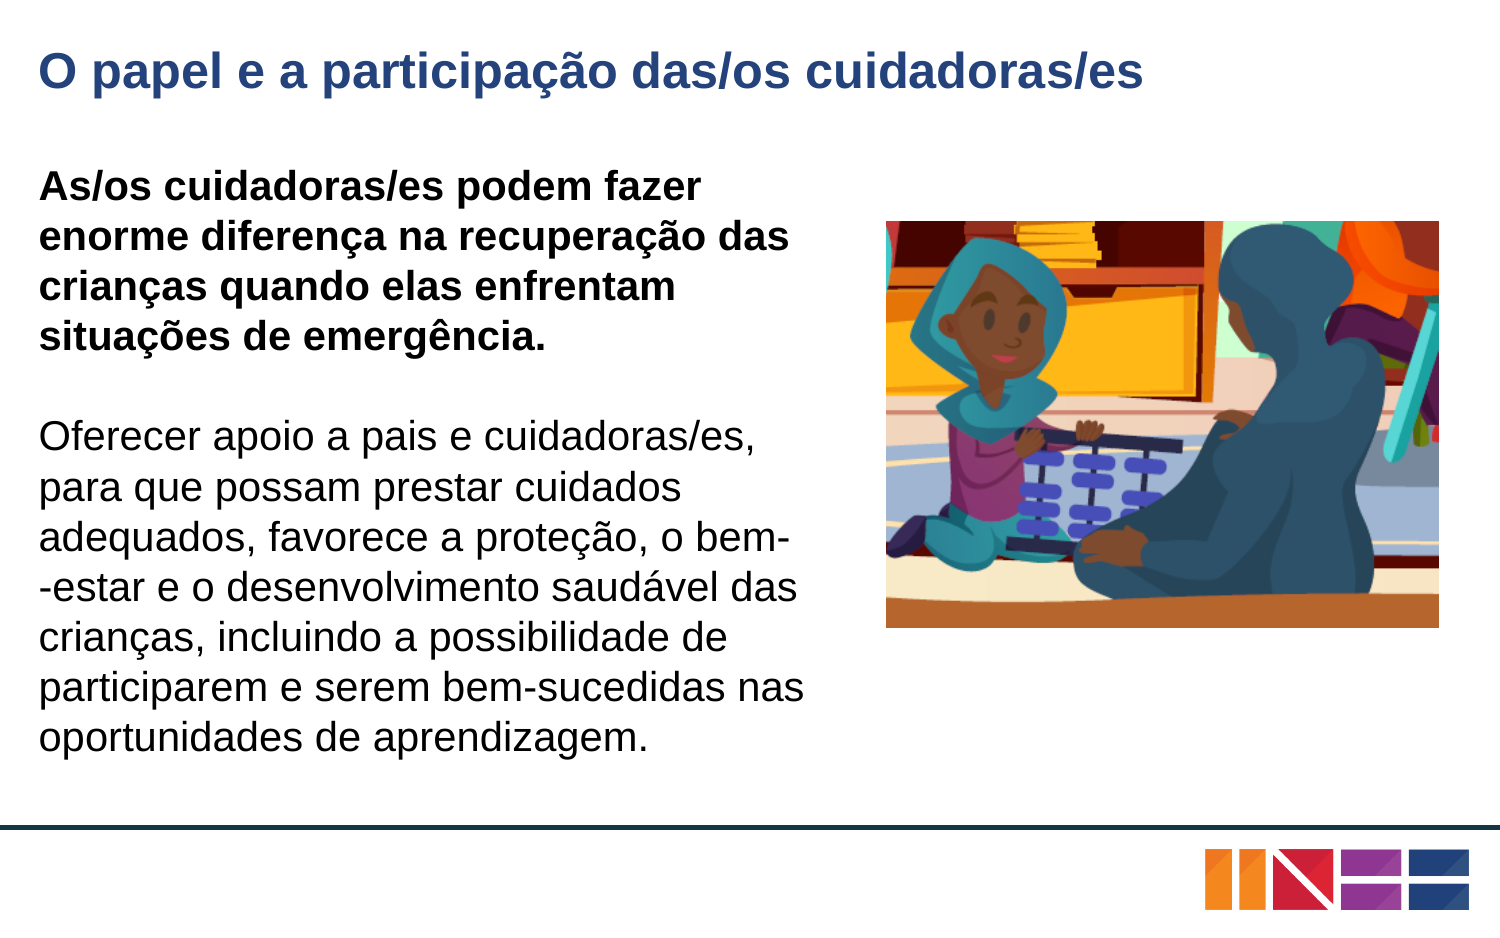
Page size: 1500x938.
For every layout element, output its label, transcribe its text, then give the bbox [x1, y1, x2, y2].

picture [1205, 849, 1469, 910]
title O papel e a participação das/os cuidadoras/es [23, 23, 1468, 121]
list As/os cuidadoras/es podem fazer enorme diferença na recuperação das crianças quando elas enfrentam situações de emergência. Oferecer apoio a pais e cuidadoras/es, para que possam prestar cuidados adequados, favorece a proteção, o bem- -estar e o desenvolvimento saudável das crianças, incluindo a possibilidade de participarem e serem bem-sucedidas nas oportunidades de aprendizagem. [23, 143, 860, 779]
picture [886, 221, 1439, 628]
